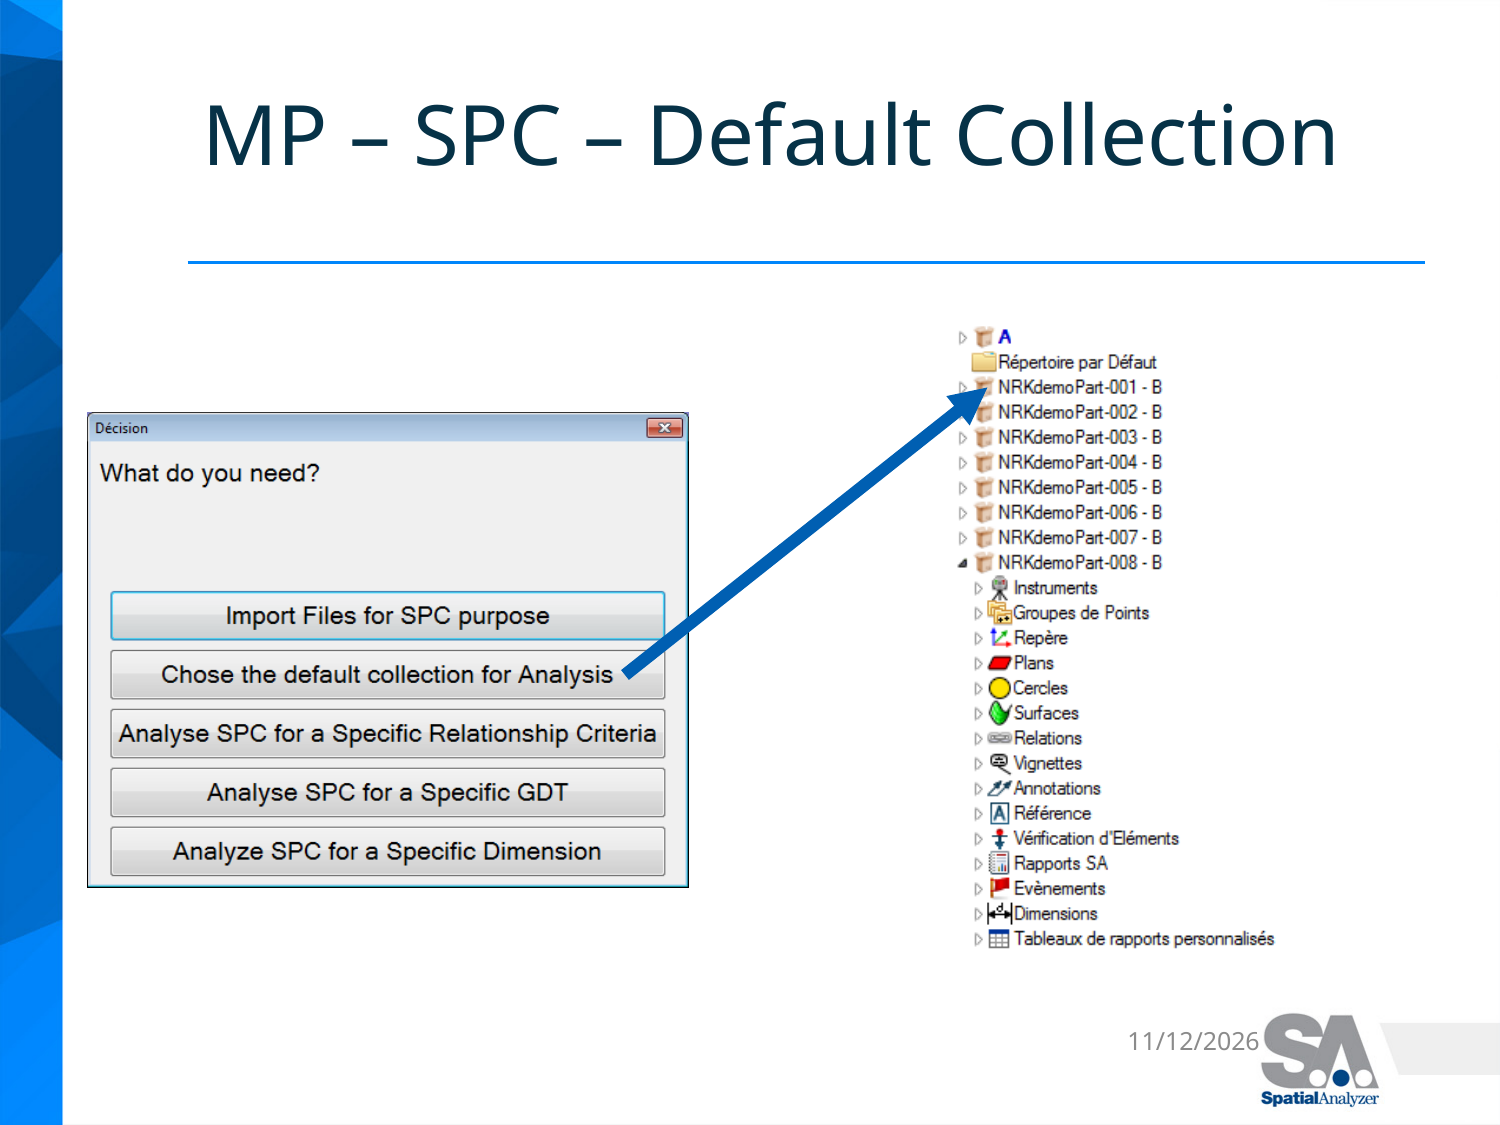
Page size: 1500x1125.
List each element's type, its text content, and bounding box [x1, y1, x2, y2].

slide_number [1112, 1012, 1275, 1073]
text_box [624, 387, 988, 676]
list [87, 412, 689, 888]
title MP – SPC – Default Collection [187, 45, 1425, 233]
picture [0, 0, 1500, 1125]
